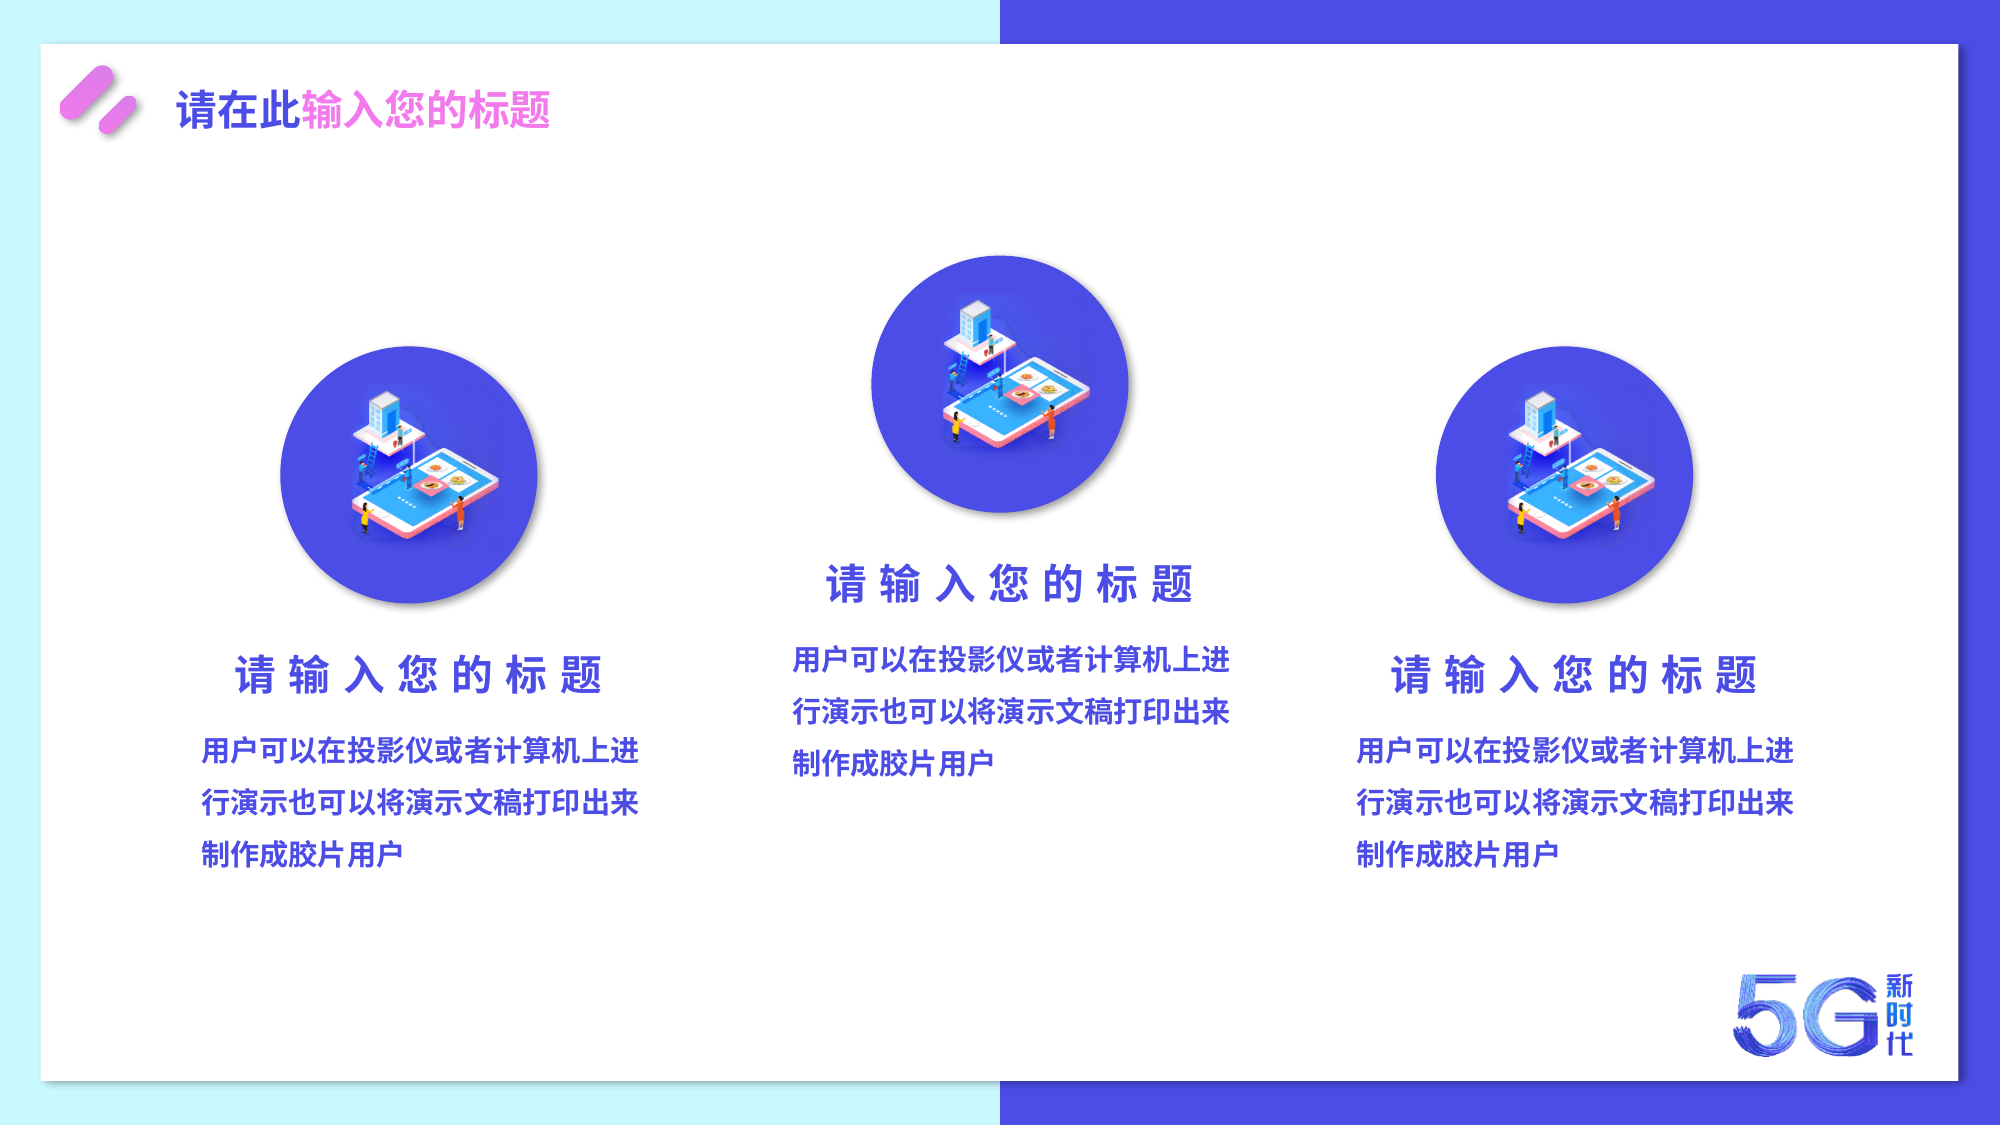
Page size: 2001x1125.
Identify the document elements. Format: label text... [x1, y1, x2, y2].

text_box 请输入您的标题 [219, 641, 634, 706]
picture [39, 44, 1961, 1081]
text_box 用户可以在投影仪或者计算机上进行演示也可以将演示文稿打印出来制作成胶片用户 [1341, 706, 1820, 879]
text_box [1435, 346, 1694, 604]
text_box 请输入您的标题 [810, 550, 1225, 616]
text_box 请输入您的标题 [1375, 641, 1790, 706]
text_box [280, 346, 538, 604]
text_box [871, 255, 1129, 513]
text_box 用户可以在投影仪或者计算机上进行演示也可以将演示文稿打印出来制作成胶片用户 [777, 616, 1255, 789]
text_box 用户可以在投影仪或者计算机上进行演示也可以将演示文稿打印出来制作成胶片用户 [186, 706, 664, 879]
